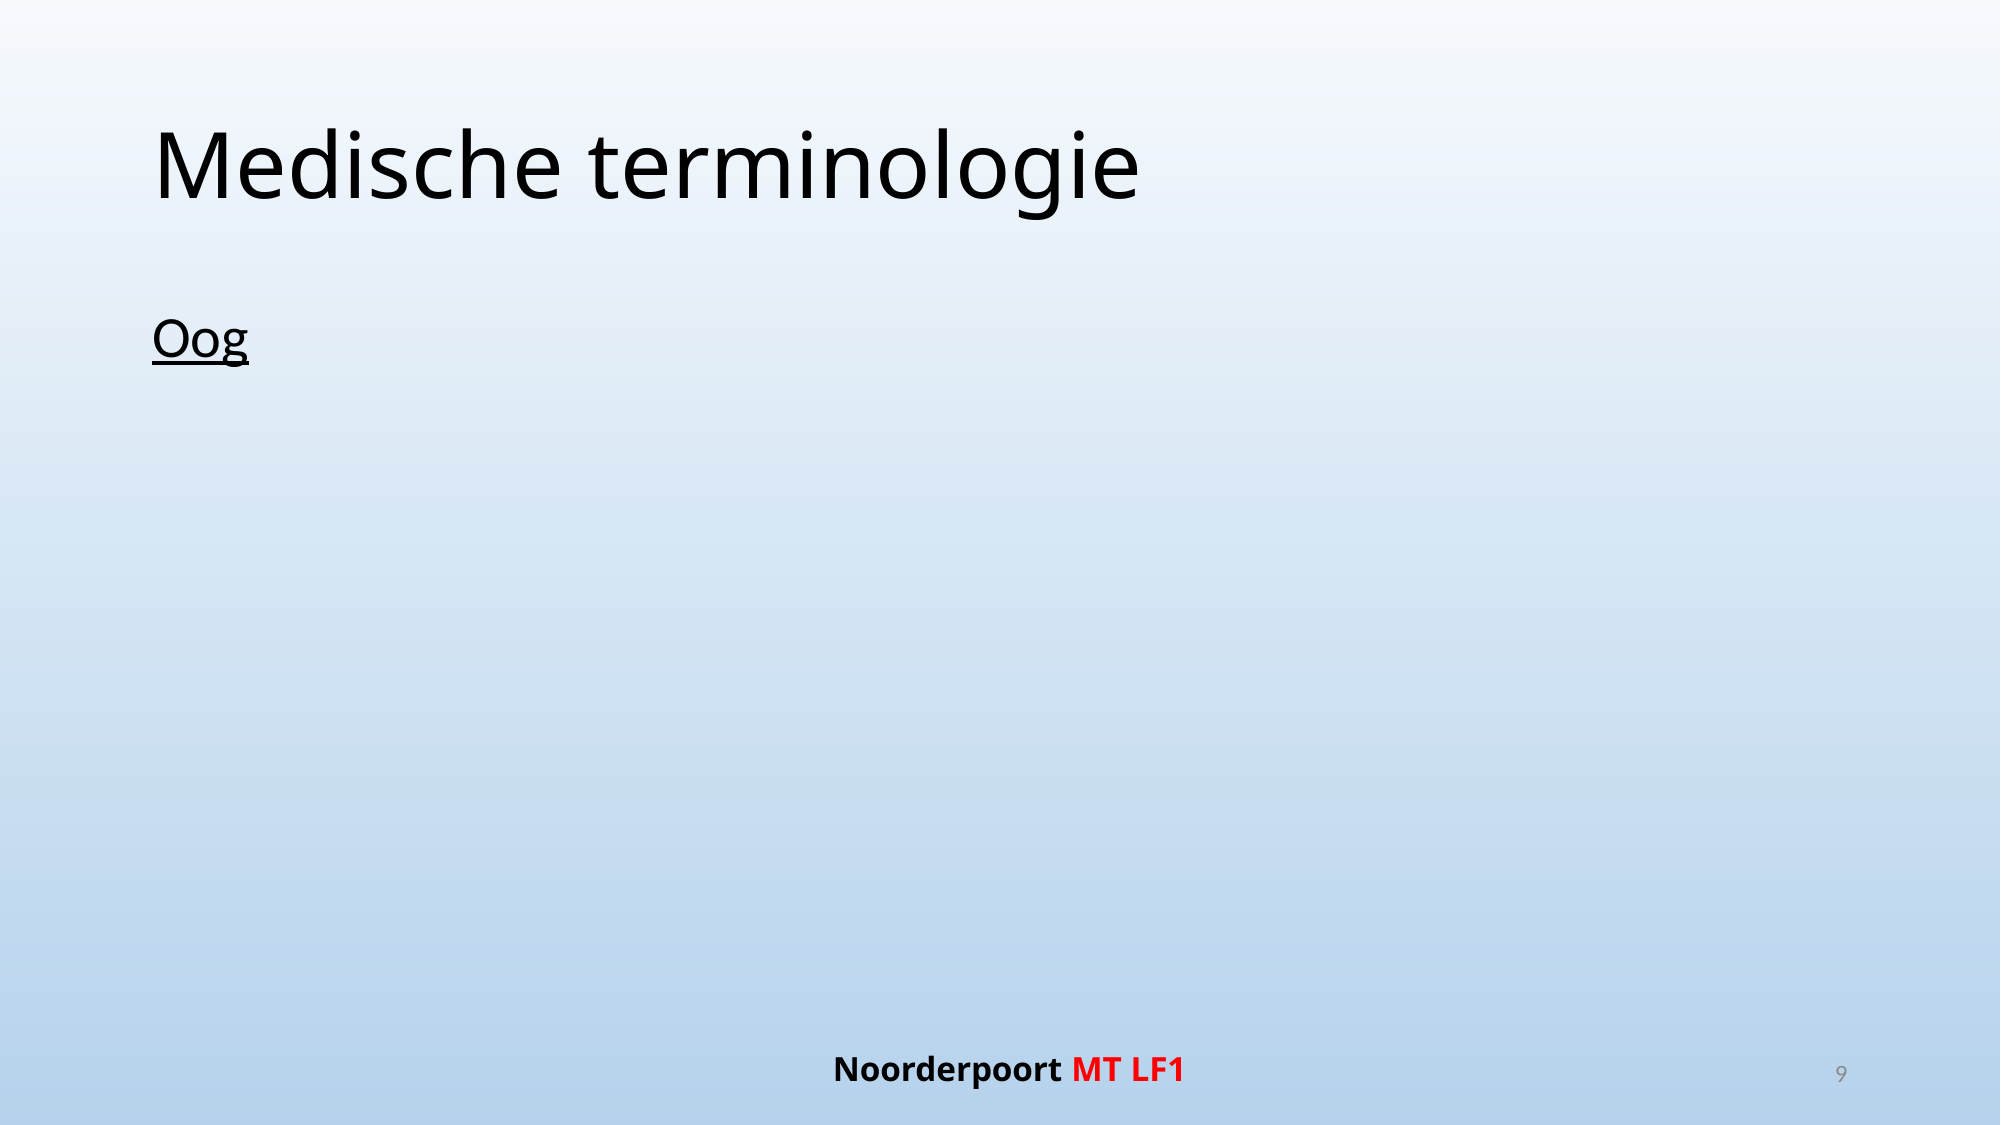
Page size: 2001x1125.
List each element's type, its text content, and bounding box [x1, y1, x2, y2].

list Oog [137, 299, 1863, 1014]
footer Noorderpoort MT LF1 [249, 1038, 1770, 1099]
title Medische terminologie [137, 59, 1863, 278]
slide_number 9 [1412, 1042, 1863, 1103]
